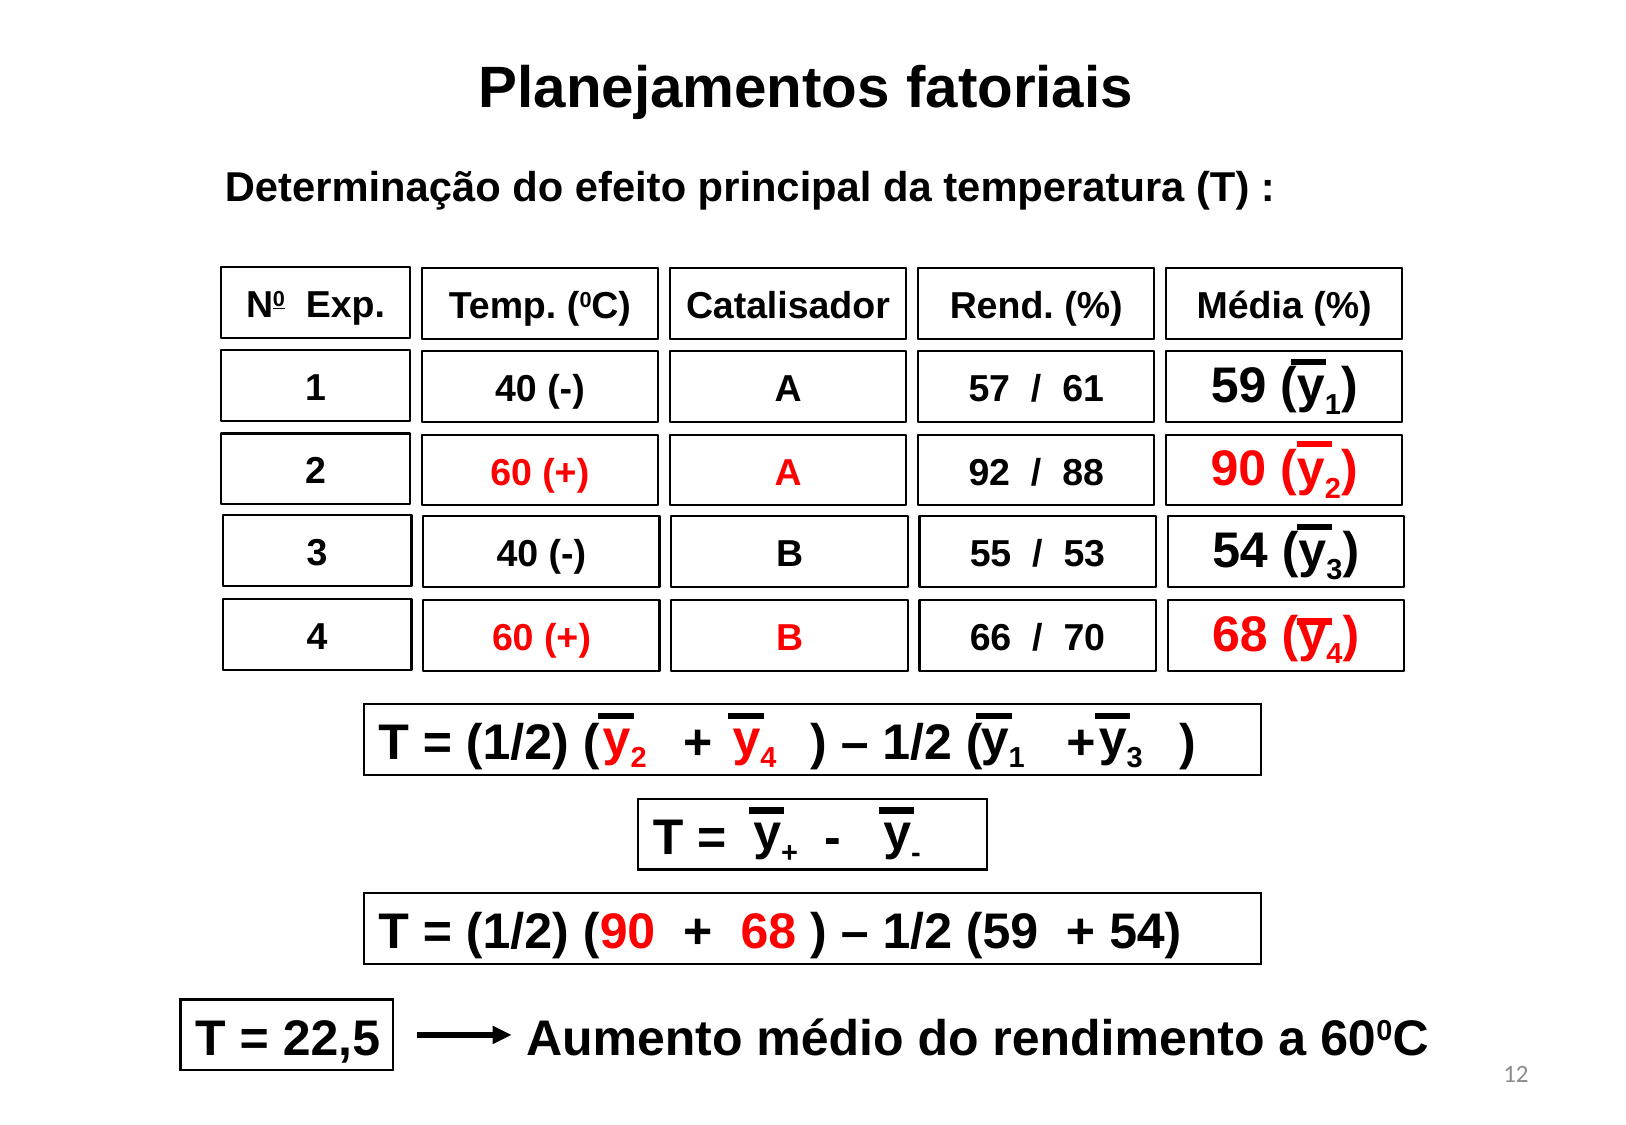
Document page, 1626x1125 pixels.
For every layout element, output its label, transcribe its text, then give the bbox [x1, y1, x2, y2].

text_box Planejamentos fatoriais [463, 42, 1161, 126]
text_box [363, 703, 1262, 870]
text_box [220, 266, 1405, 672]
slide_number 12 [1164, 1042, 1544, 1103]
text_box Determinação do efeito principal da temperatura (T) : [210, 148, 1273, 220]
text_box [180, 892, 1445, 1071]
